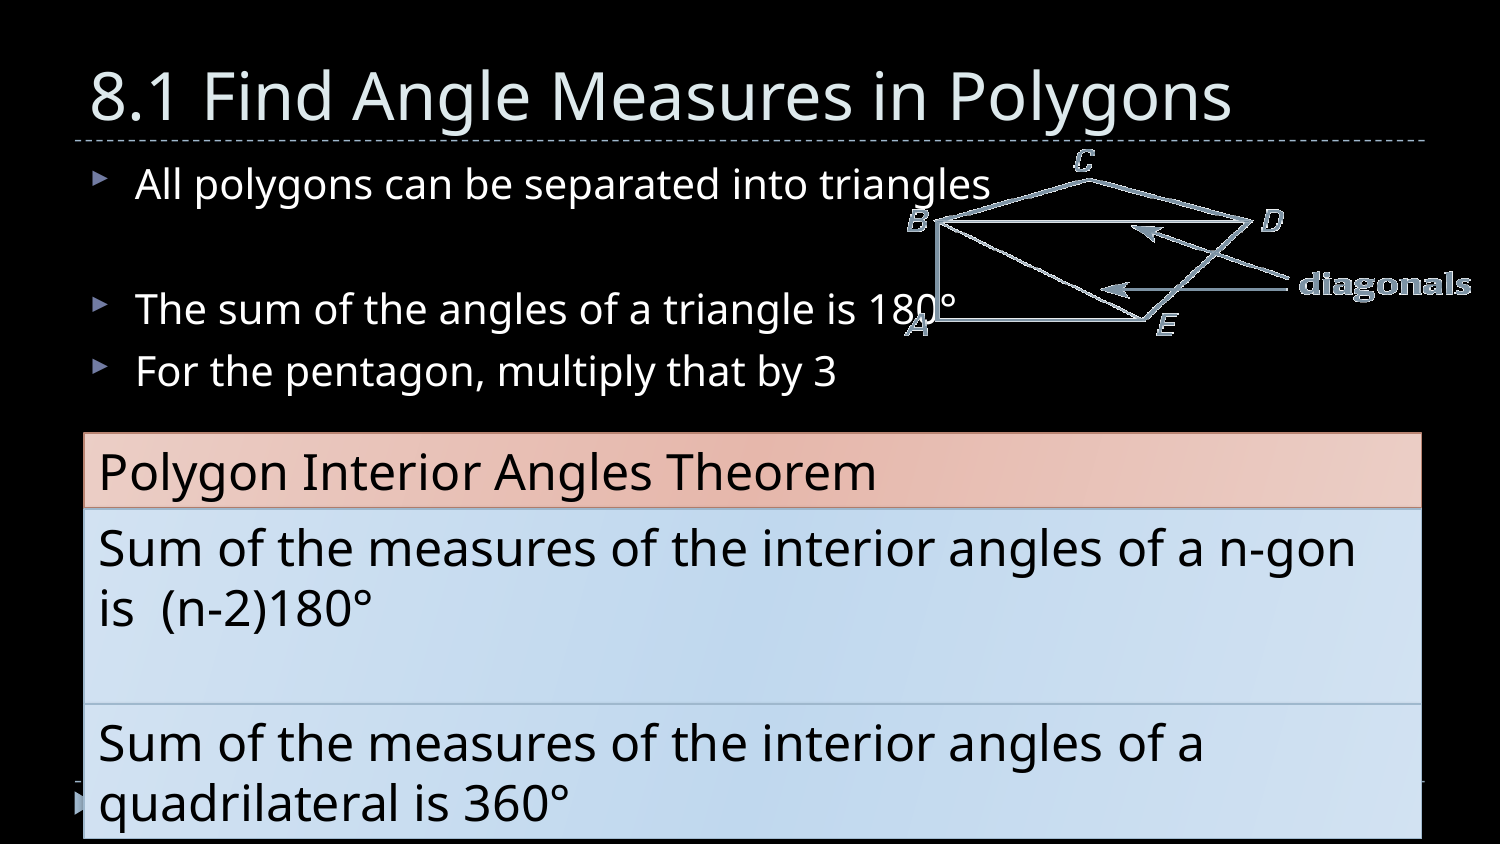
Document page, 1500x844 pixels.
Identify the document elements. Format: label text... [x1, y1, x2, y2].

text_box Polygon Interior Angles Theorem [83, 432, 1422, 508]
list All polygons can be separated into triangles The sum of the angles of a triangle is 180° For the pentagon, multiply that by 3 [75, 150, 1425, 758]
title 8.1 Find Angle Measures in Polygons [75, 18, 1425, 141]
picture [887, 146, 1476, 337]
text_box Sum of the measures of the interior angles of a quadrilateral is 360° [83, 703, 1422, 839]
